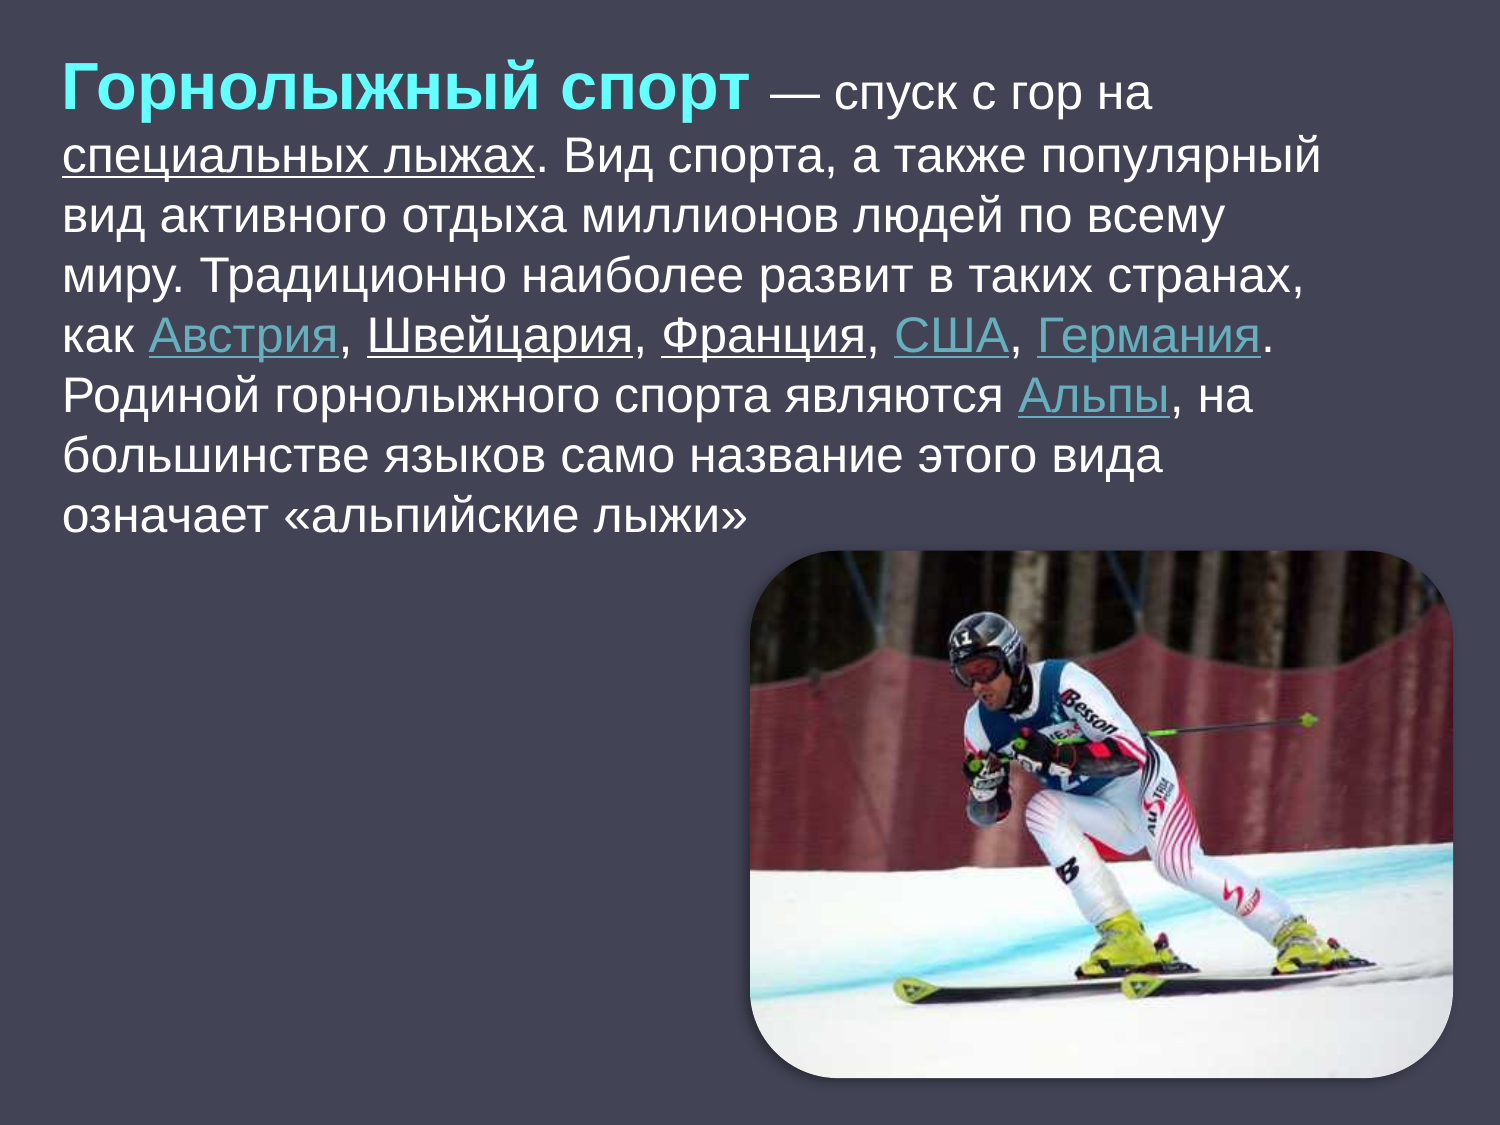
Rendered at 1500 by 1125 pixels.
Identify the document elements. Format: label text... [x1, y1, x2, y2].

picture [749, 550, 1454, 1079]
list Горнолыжный спорт — спуск с гор на специальных лыжах. Вид спорта, а также популярный вид активного отдыха миллионов людей по всему миру. Традиционно наиболее развит в таких странах, как Австрия, Швейцария, Франция, США, Германия. Родиной горнолыжного спорта являются Альпы, на большинстве языков само название этого вида означает «альпийские лыжи» [35, 35, 1367, 624]
